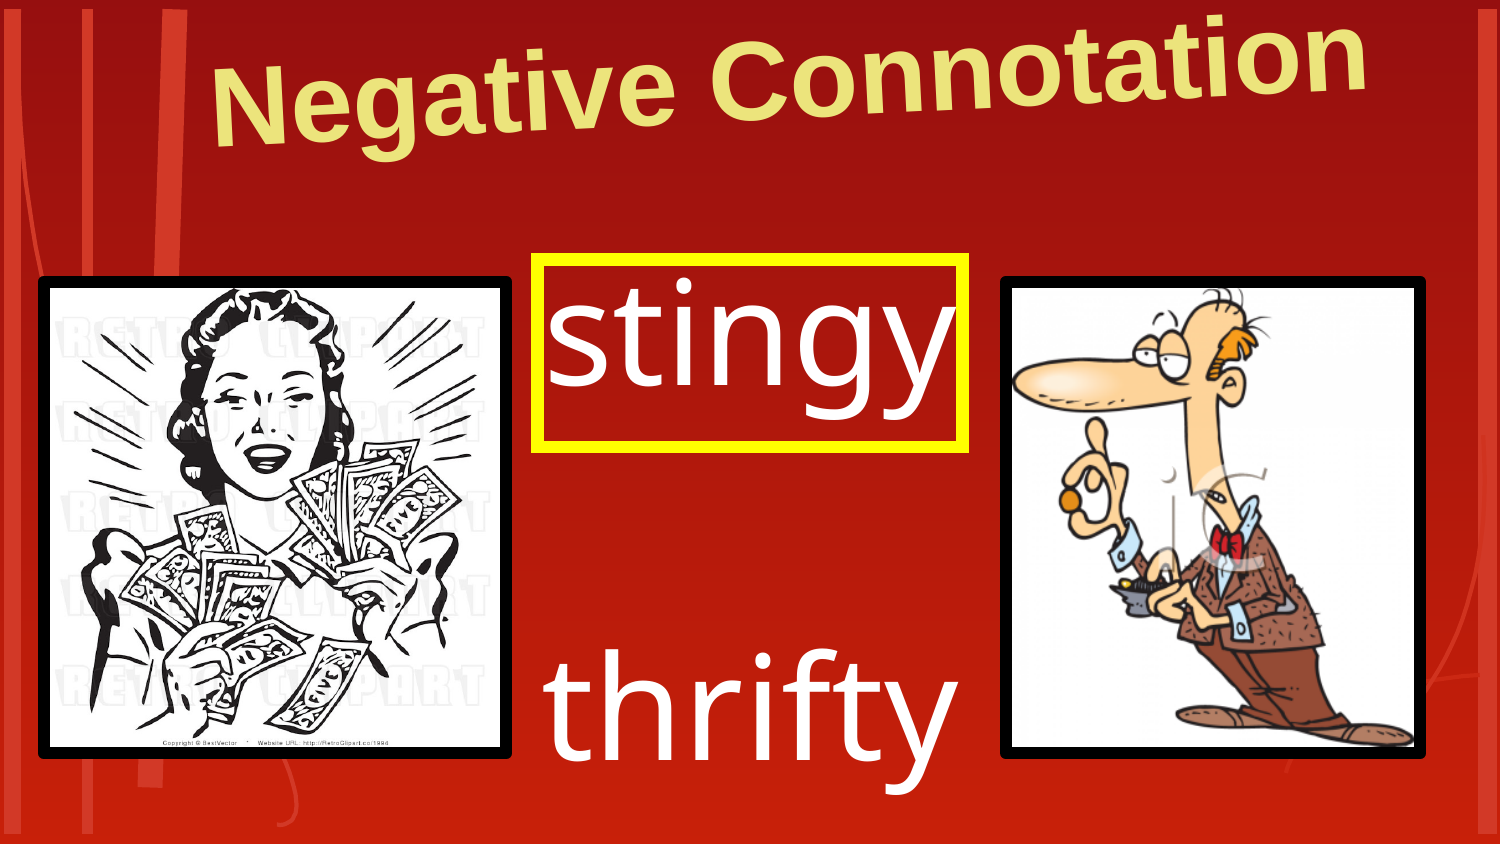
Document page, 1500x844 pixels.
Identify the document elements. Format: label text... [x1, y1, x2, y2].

text_box [537, 259, 963, 447]
list stingy thrifty Back to Game [75, 225, 1425, 745]
picture [1012, 287, 1415, 748]
title Negative Connotation [190, 0, 1500, 174]
picture [49, 287, 501, 748]
